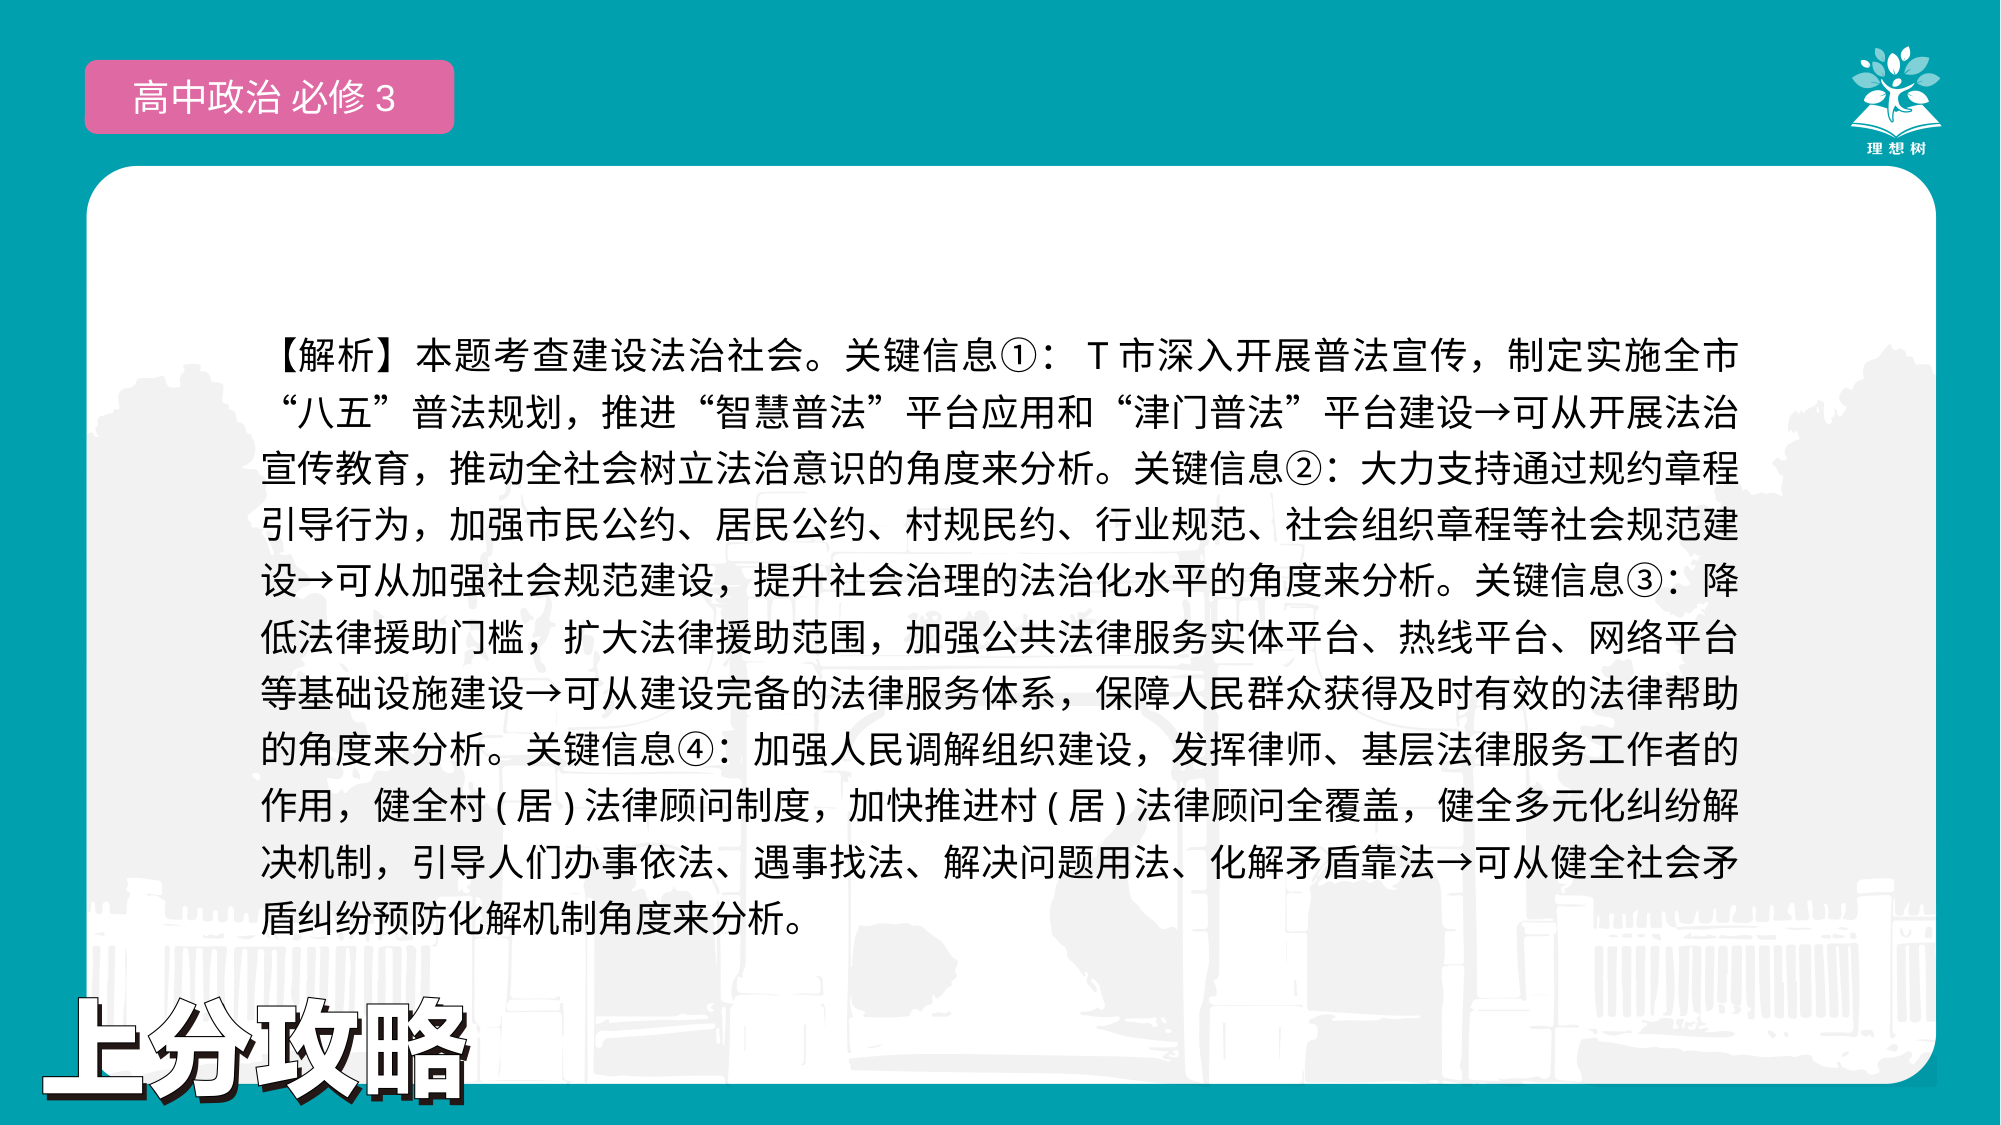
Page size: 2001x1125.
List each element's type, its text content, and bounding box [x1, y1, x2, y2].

text_box 【解析】本题考查建设法治社会。关键信息①：T市深入开展普法宣传，制定实施全市“八五”普法规划，推进“智慧普法”平台应用和“津门普法”平台建设→可从开展法治宣传教育，推动全社会树立法治意识的角度来分析。关键信息②：大力支持通过规约章程引导行为，加强市民公约、居民公约、村规民约、行业规范、社会组织章程等社会规范建设→可从加强社会规范建设，提升社会治理的法治化水平的角度来分析。关键信息③：降低法律援助门槛，扩大法律援助范围，加强公共法律服务实体平台、热线平台、网络平台等基础设施建设→可从建设完备的法律服务体系，保障人民群众获得及时有效的法律帮助的角度来分析。关键信息④：加强人民调解组织建设，发挥律师、基层法律服务工作者的作用，健全村(居)法律顾问制度，加快推进村(居)法律顾问全覆盖，健全多元化纠纷解决机制，引导人们办事依法、遇事找法、解决问题用法、化解矛盾靠法→可从健全社会矛盾纠纷预防化解机制角度来分析。 [245, 313, 1755, 813]
picture [0, 0, 2001, 1125]
text_box 高中政治 必修3 [83, 58, 456, 135]
